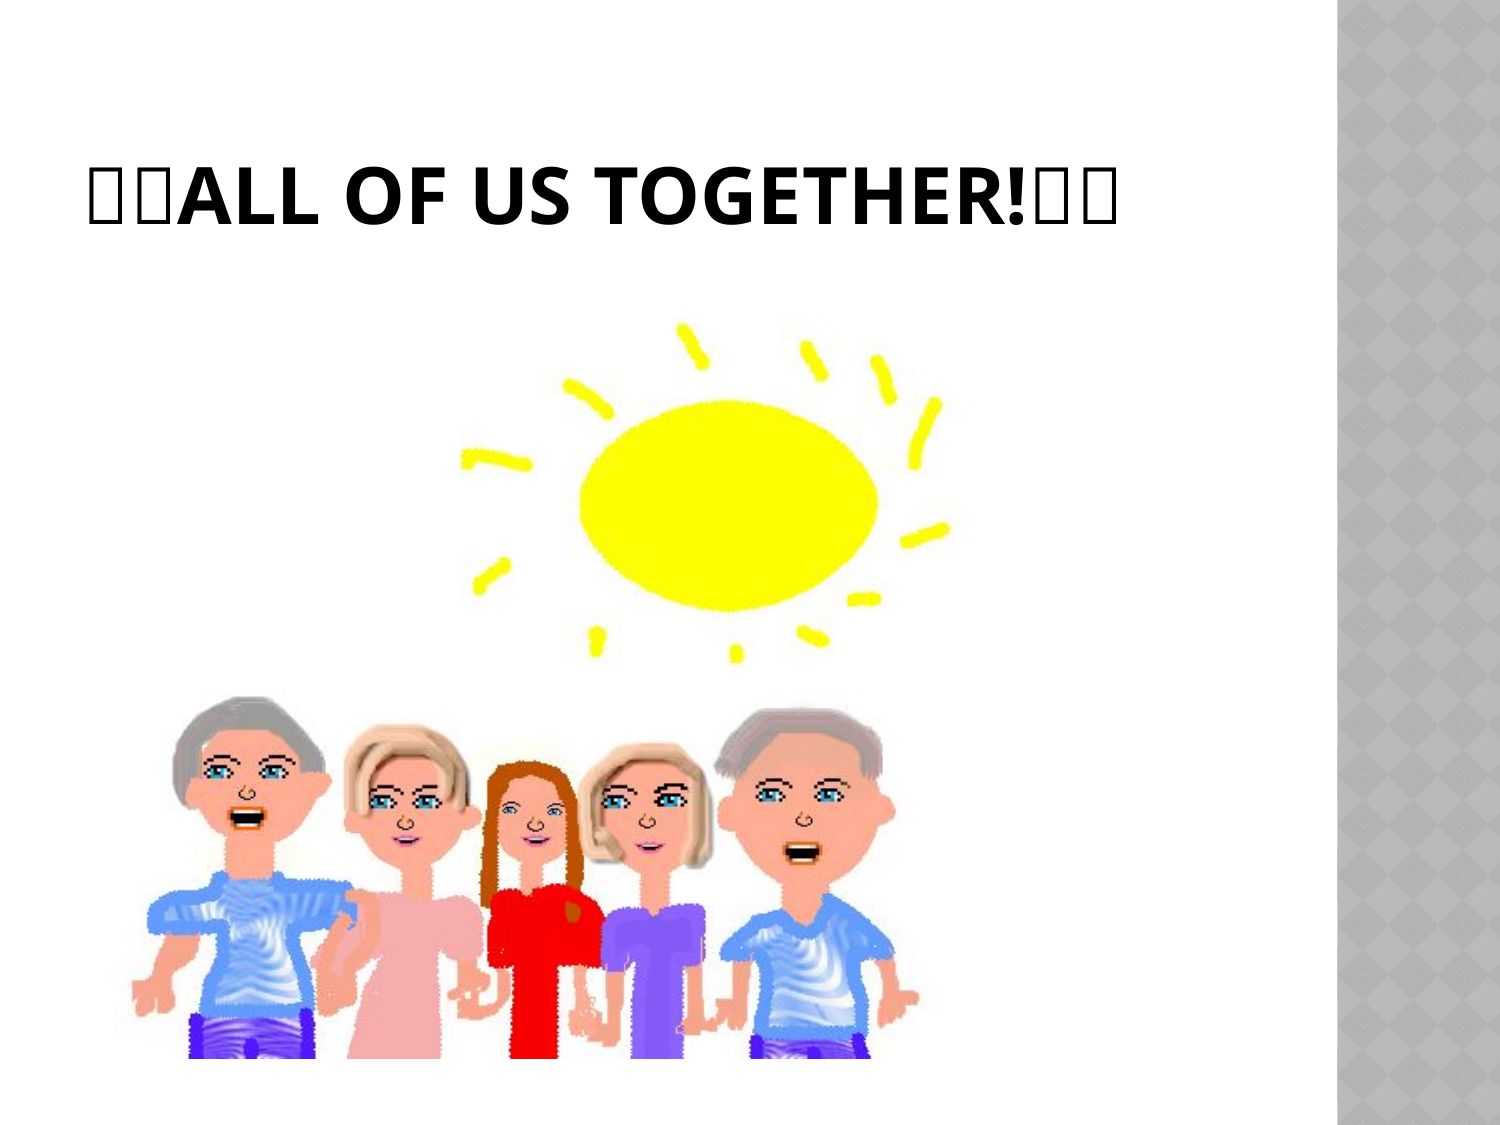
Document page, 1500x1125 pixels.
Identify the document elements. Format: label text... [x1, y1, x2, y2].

title All of us together! [75, 52, 1263, 240]
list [114, 263, 1224, 1060]
